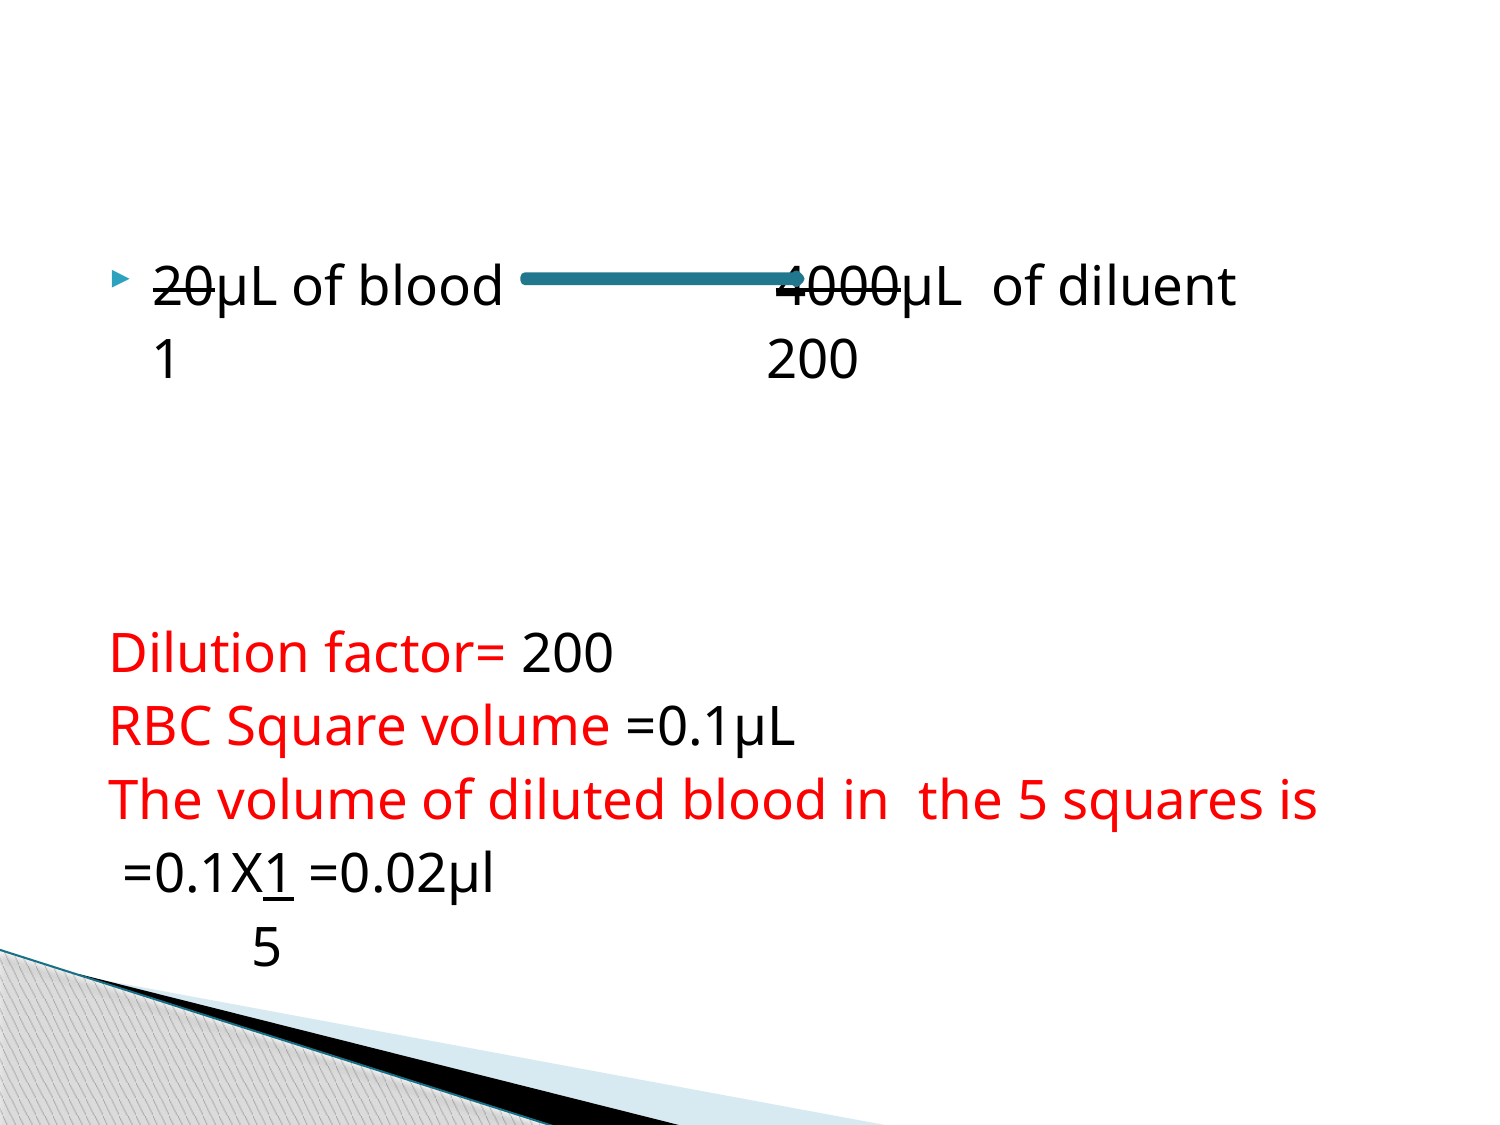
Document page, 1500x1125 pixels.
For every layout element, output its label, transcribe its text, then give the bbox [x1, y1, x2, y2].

list 20µL of blood 4000µL of diluent 1 200 Dilution factor= 200 RBC Square volume =0.1µL The volume of diluted blood in the 5 squares is =0.1X1 =0.02µl 5 [75, 243, 1425, 986]
text_box [520, 270, 805, 287]
